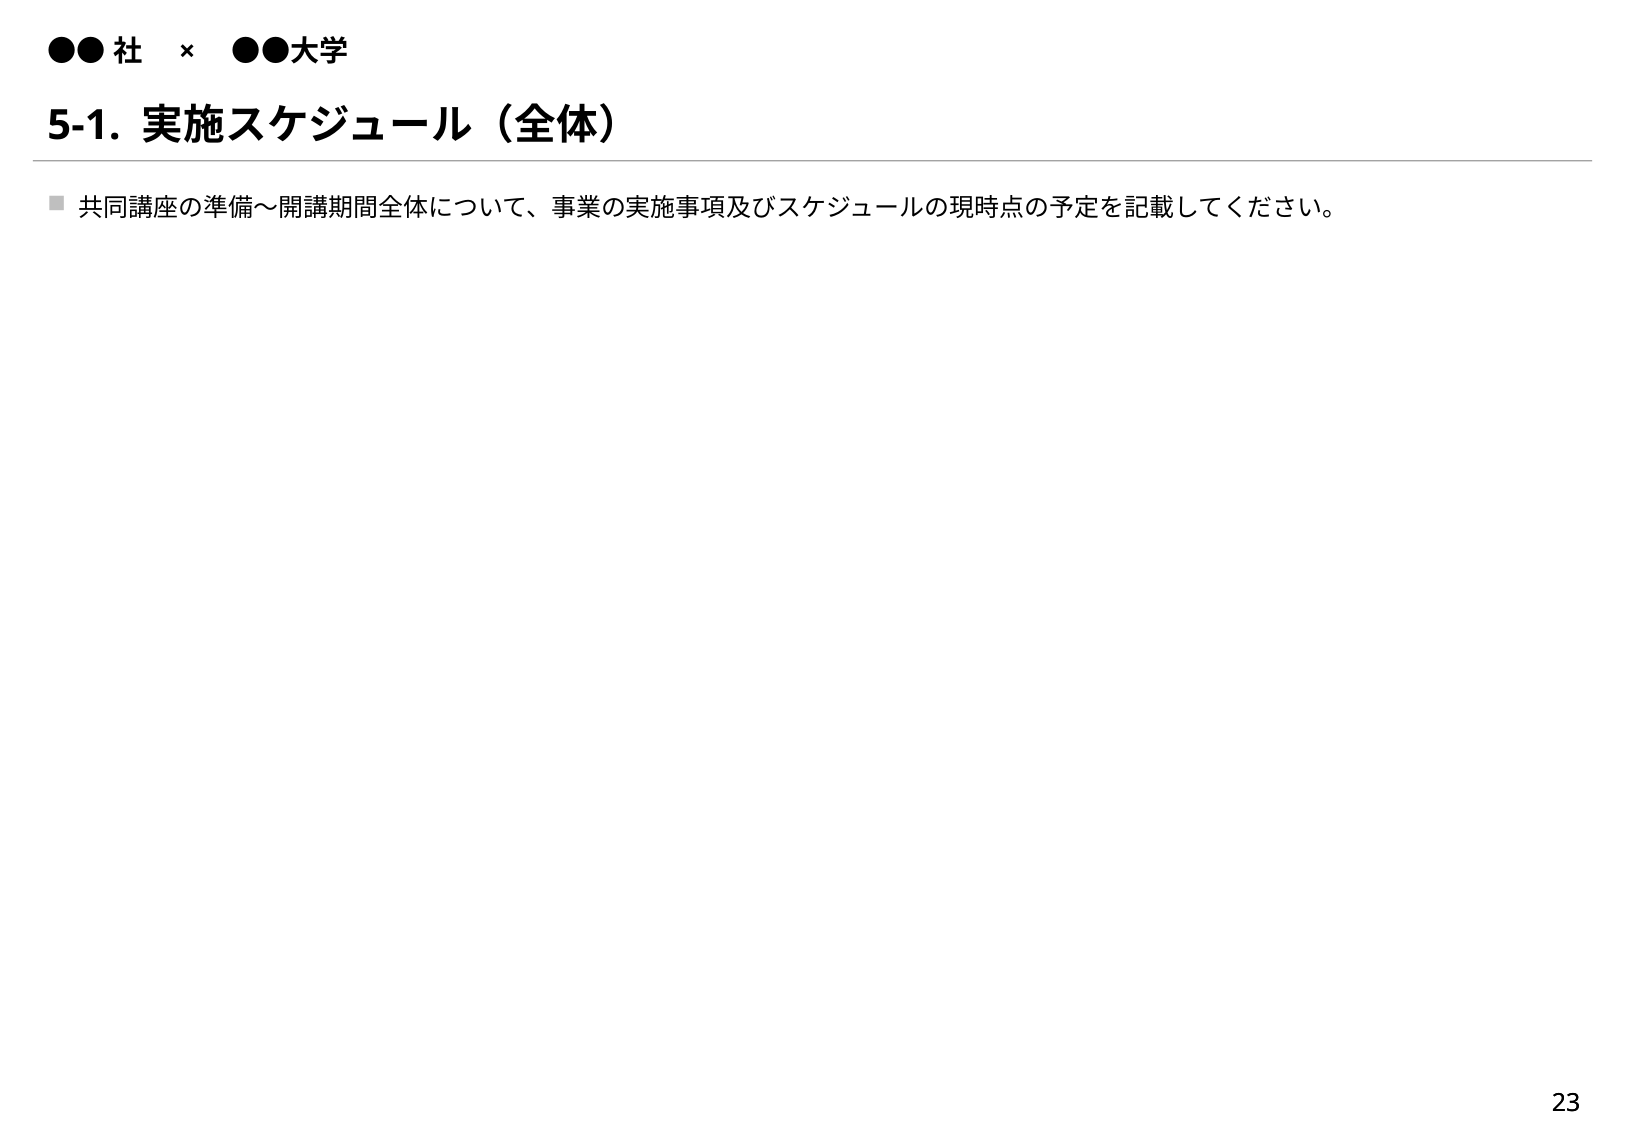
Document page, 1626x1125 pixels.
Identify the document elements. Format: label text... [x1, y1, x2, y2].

title ●●社 × ●●大学 [32, 25, 1593, 85]
list 5-1. 実施スケジュール（全体） [32, 89, 1593, 155]
list 共同講座の準備～開講期間全体について、事業の実施事項及びスケジュールの現時点の予定を記載してください。 [32, 184, 1593, 837]
